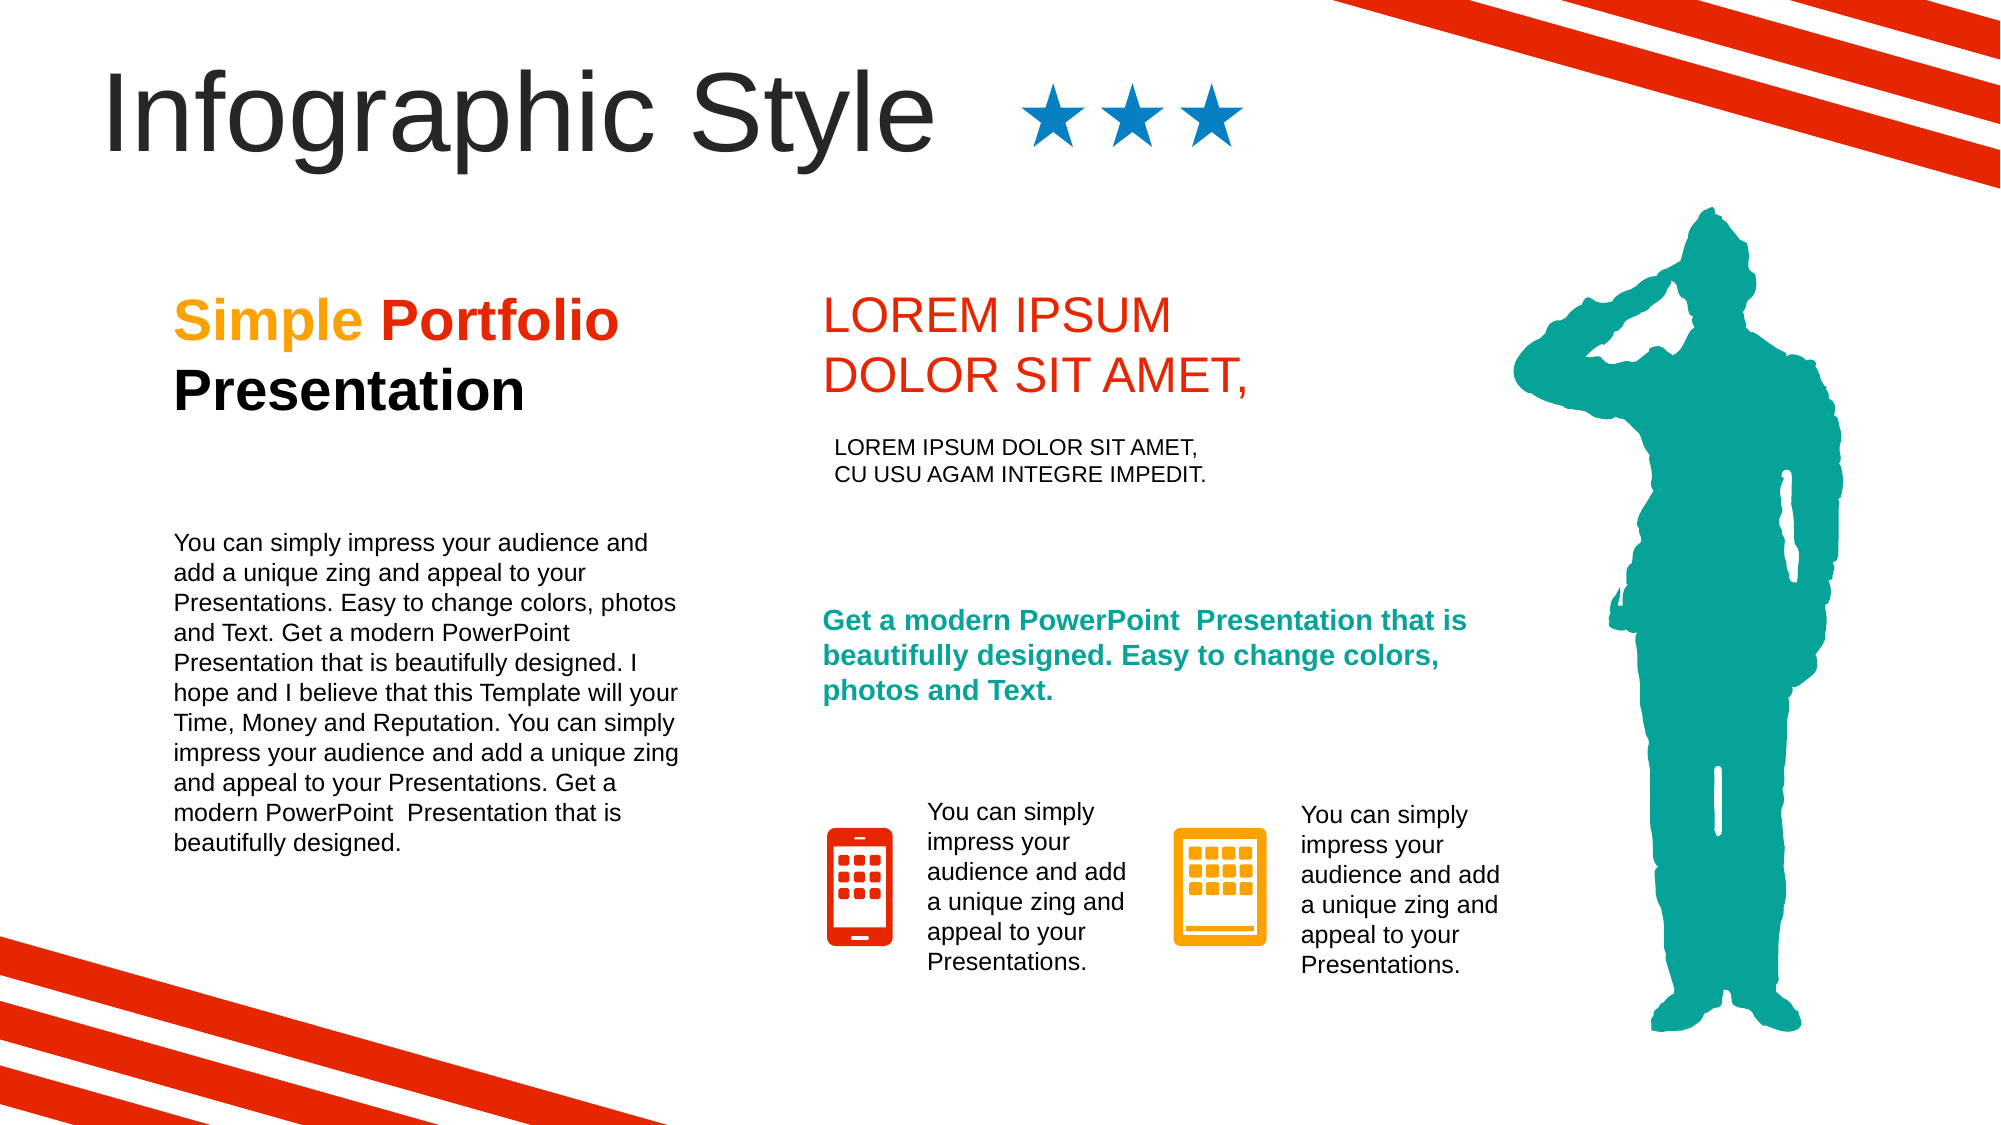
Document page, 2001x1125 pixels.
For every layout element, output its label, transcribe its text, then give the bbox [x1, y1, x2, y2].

text_box LOREM IPSUM DOLOR SIT AMET, CU USU AGAM INTEGRE IMPEDIT. [819, 424, 1405, 495]
text_box [1513, 207, 1843, 1032]
text_box You can simply impress your audience and add a unique zing and appeal to your Presentations. Easy to change colors, photos and Text. Get a modern PowerPoint Presentation that is beautifully designed. I hope and I believe that this Template will your Time, Money and Reputation. You can simply impress your audience and add a unique zing and appeal to your Presentations. Get a modern PowerPoint Presentation that is beautifully designed. [158, 519, 700, 864]
text_box You can simply impress your audience and add a unique zing and appeal to your Presentations. [912, 788, 1151, 983]
list Infographic Style [86, 55, 1899, 175]
text_box [1172, 826, 1268, 948]
text_box Simple Portfolio Presentation [158, 274, 700, 430]
text_box [825, 826, 894, 948]
text_box Get a modern PowerPoint Presentation that is beautifully designed. Easy to change colors, photos and Text. [807, 593, 1524, 714]
text_box LOREM IPSUM DOLOR SIT AMET, [807, 275, 1394, 411]
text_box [1021, 83, 1244, 148]
text_box You can simply impress your audience and add a unique zing and appeal to your Presentations. [1285, 791, 1524, 987]
